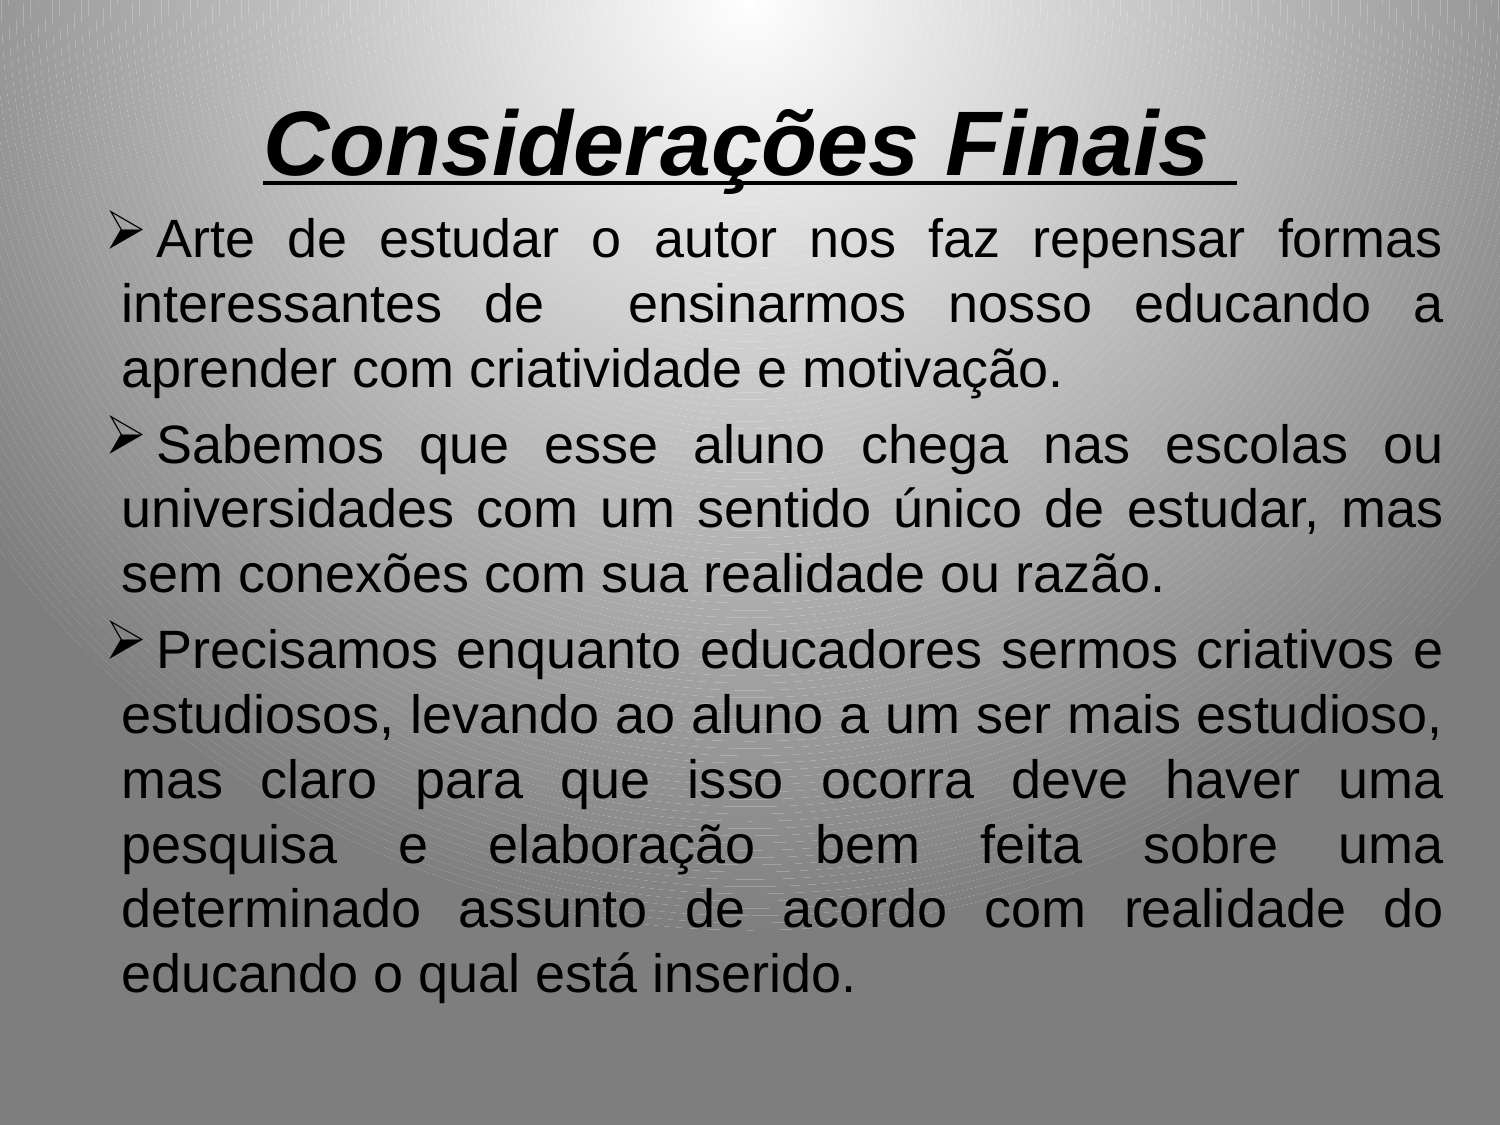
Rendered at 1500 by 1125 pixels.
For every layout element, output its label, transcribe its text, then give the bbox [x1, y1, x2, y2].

title Considerações Finais [75, 45, 1425, 196]
list Arte de estudar o autor nos faz repensar formas interessantes de ensinarmos nosso educando a aprender com criatividade e motivação. Sabemos que esse aluno chega nas escolas ou universidades com um sentido único de estudar, mas sem conexões com sua realidade ou razão. Precisamos enquanto educadores sermos criativos e estudiosos, levando ao aluno a um ser mais estudioso, mas claro para que isso ocorra deve haver uma pesquisa e elaboração bem feita sobre uma determinado assunto de acordo com realidade do educando o qual está inserido. [53, 196, 1459, 1024]
